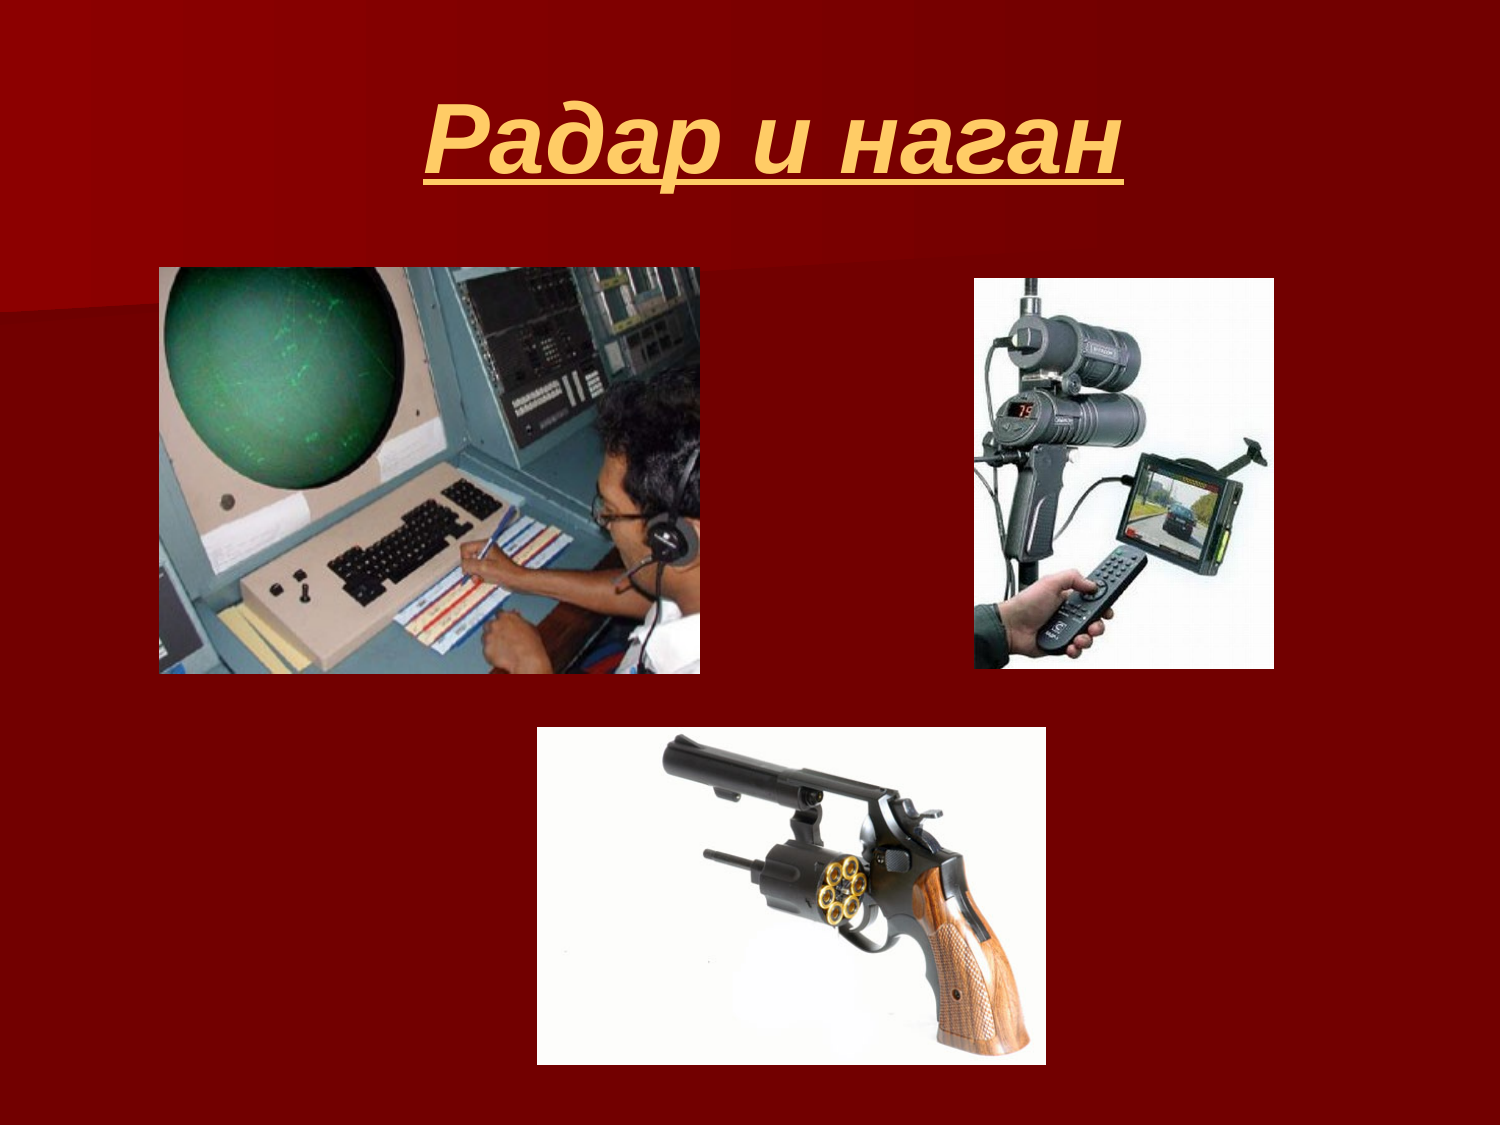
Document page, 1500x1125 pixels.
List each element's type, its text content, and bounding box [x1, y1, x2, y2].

picture [159, 266, 701, 674]
picture [974, 278, 1274, 669]
picture [537, 727, 1046, 1065]
text_box Радар и наган [183, 66, 1365, 202]
